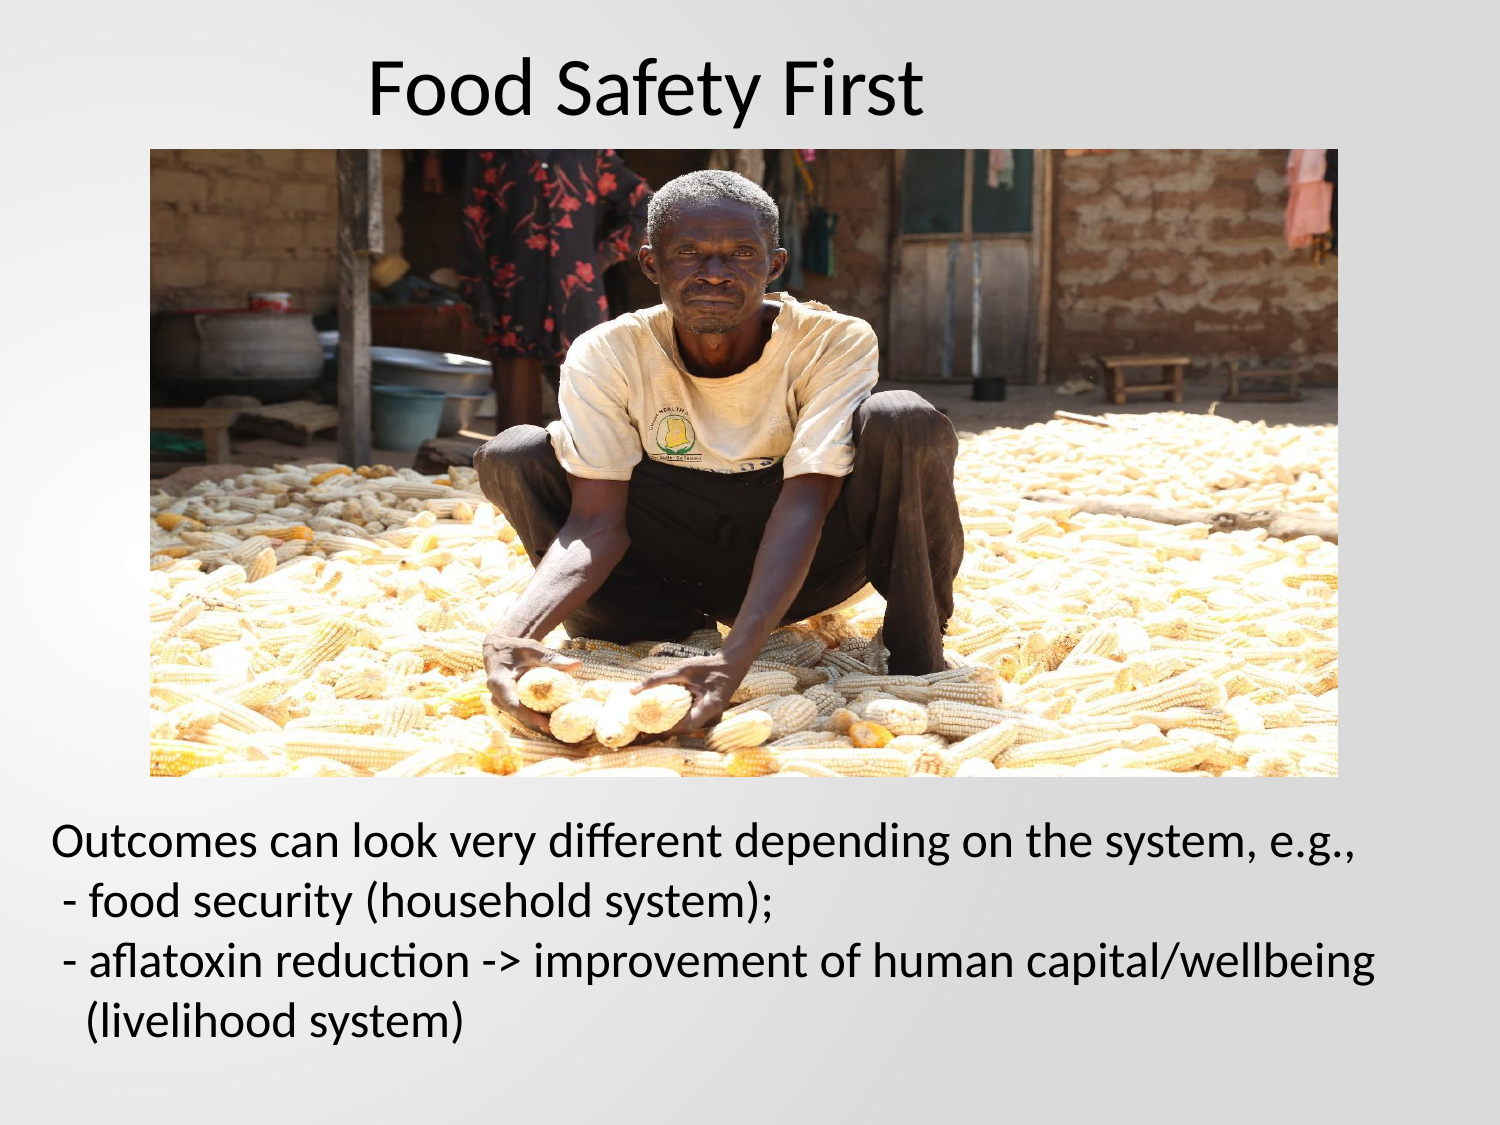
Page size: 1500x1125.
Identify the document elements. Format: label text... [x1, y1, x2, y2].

text_box Outcomes can look very different depending on the system, e.g., - food security (household system); - aflatoxin reduction -> improvement of human capital/wellbeing (livelihood system) [24, 799, 1463, 1055]
text_box Food Safety First [353, 24, 942, 140]
picture [149, 149, 1338, 778]
